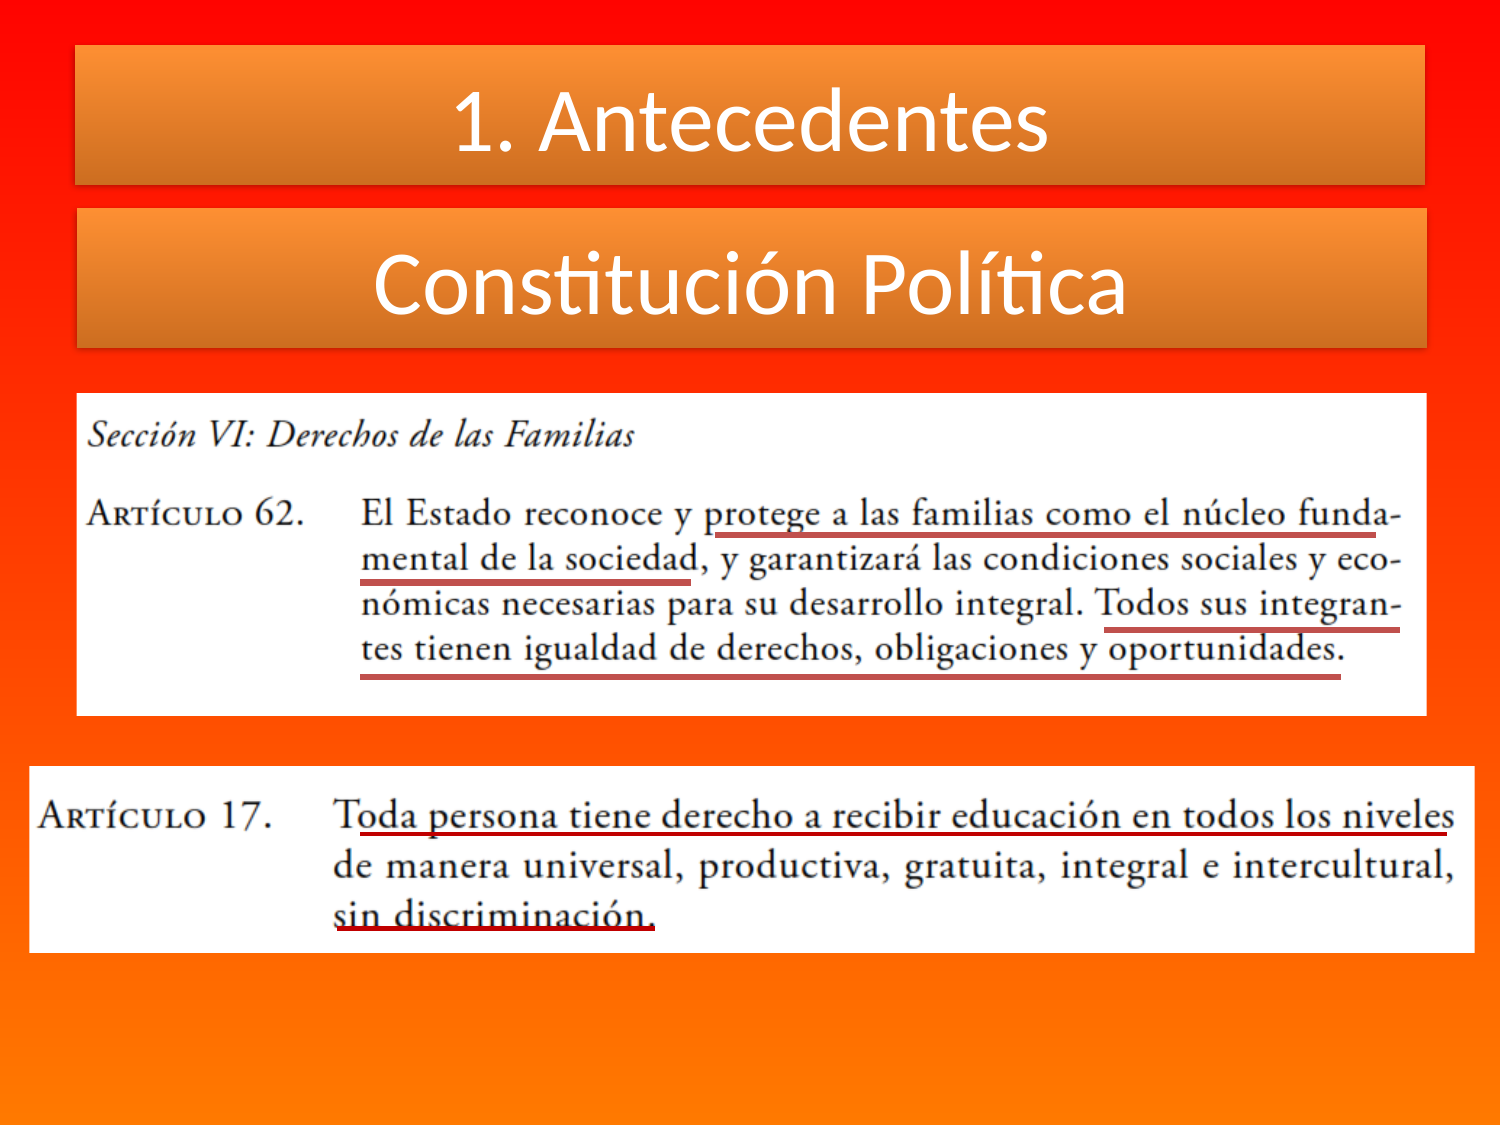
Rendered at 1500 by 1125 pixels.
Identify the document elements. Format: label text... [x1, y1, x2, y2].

title 1. Antecedentes [75, 45, 1425, 185]
picture [29, 766, 1475, 953]
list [76, 393, 1427, 717]
text_box Constitución Política [77, 208, 1427, 348]
